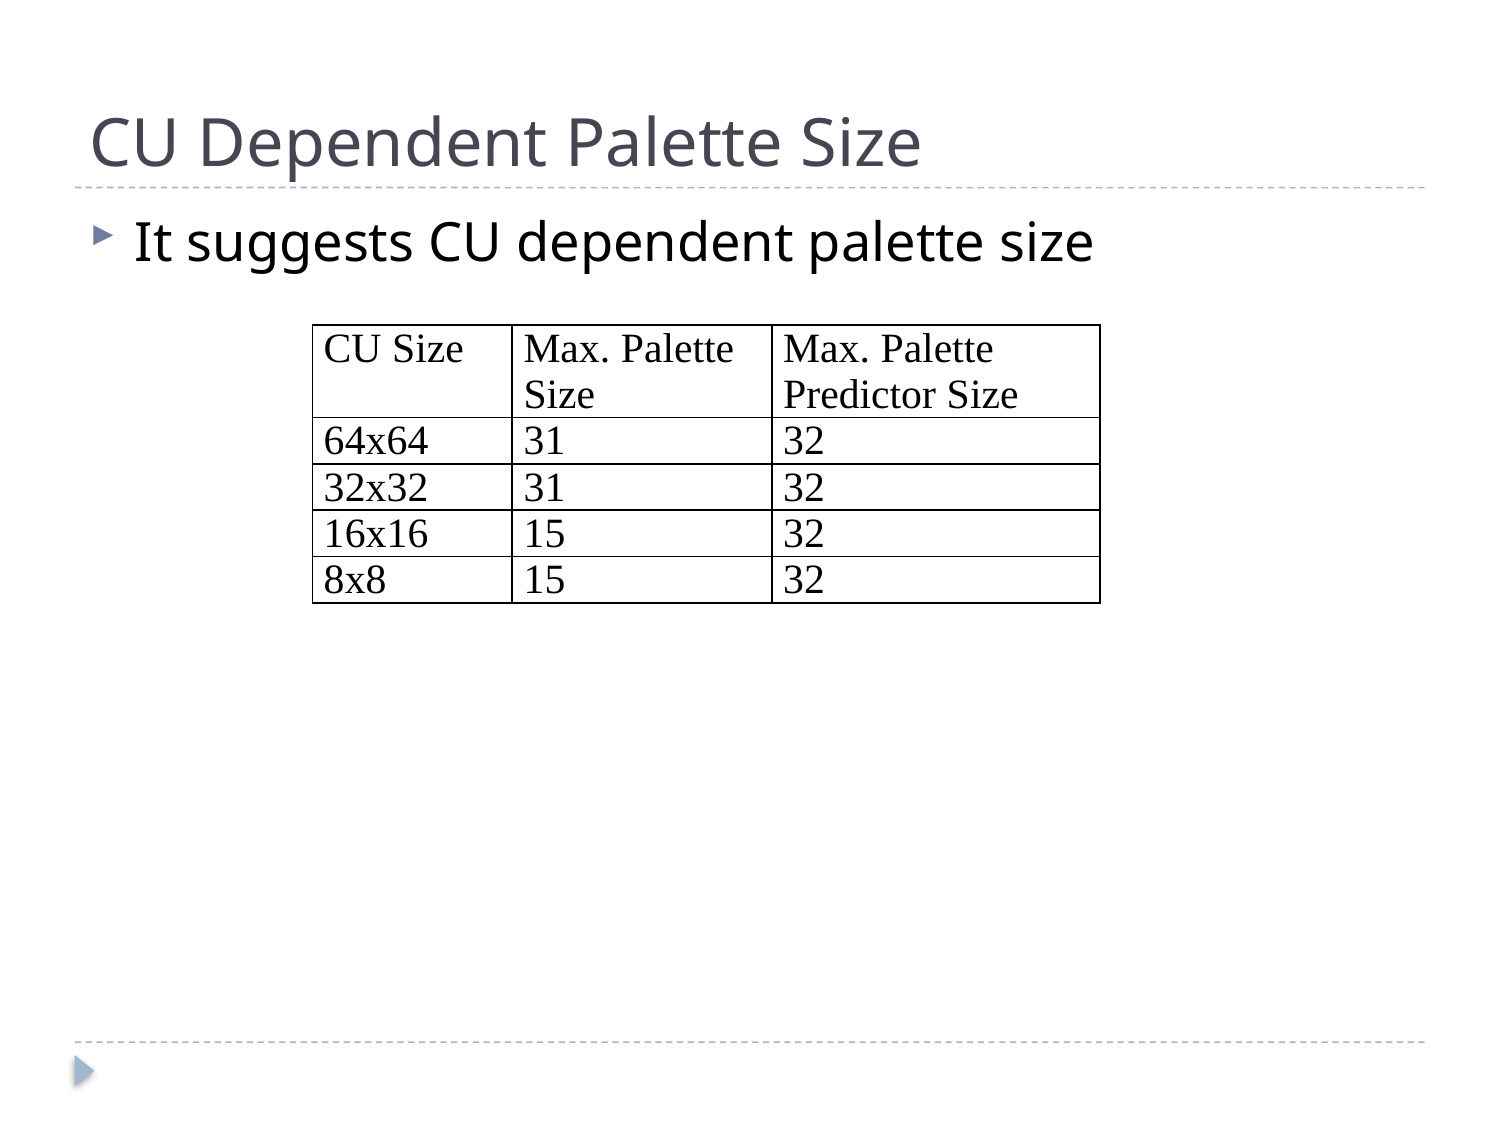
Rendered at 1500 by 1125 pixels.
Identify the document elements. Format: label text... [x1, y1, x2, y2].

table_cell 32 [773, 511, 1099, 556]
table_cell 31 [513, 465, 771, 509]
table_cell 16x16 [313, 511, 511, 556]
table_cell 8x8 [313, 557, 511, 602]
table_cell 32 [773, 418, 1099, 463]
table_cell 31 [513, 418, 771, 463]
list It suggests CU dependent palette size [75, 200, 1475, 1010]
table_cell 32x32 [313, 465, 511, 509]
table_cell 15 [513, 511, 771, 556]
table_cell 64x64 [313, 418, 511, 463]
title CU Dependent Palette Size [75, 24, 1425, 188]
table_header Max. Palette Size [513, 326, 771, 417]
table_header CU Size [313, 326, 511, 417]
table_cell 32 [773, 557, 1099, 602]
table_header Max. Palette Predictor Size [773, 326, 1099, 417]
table_cell 32 [773, 465, 1099, 509]
table_cell 15 [513, 557, 771, 602]
